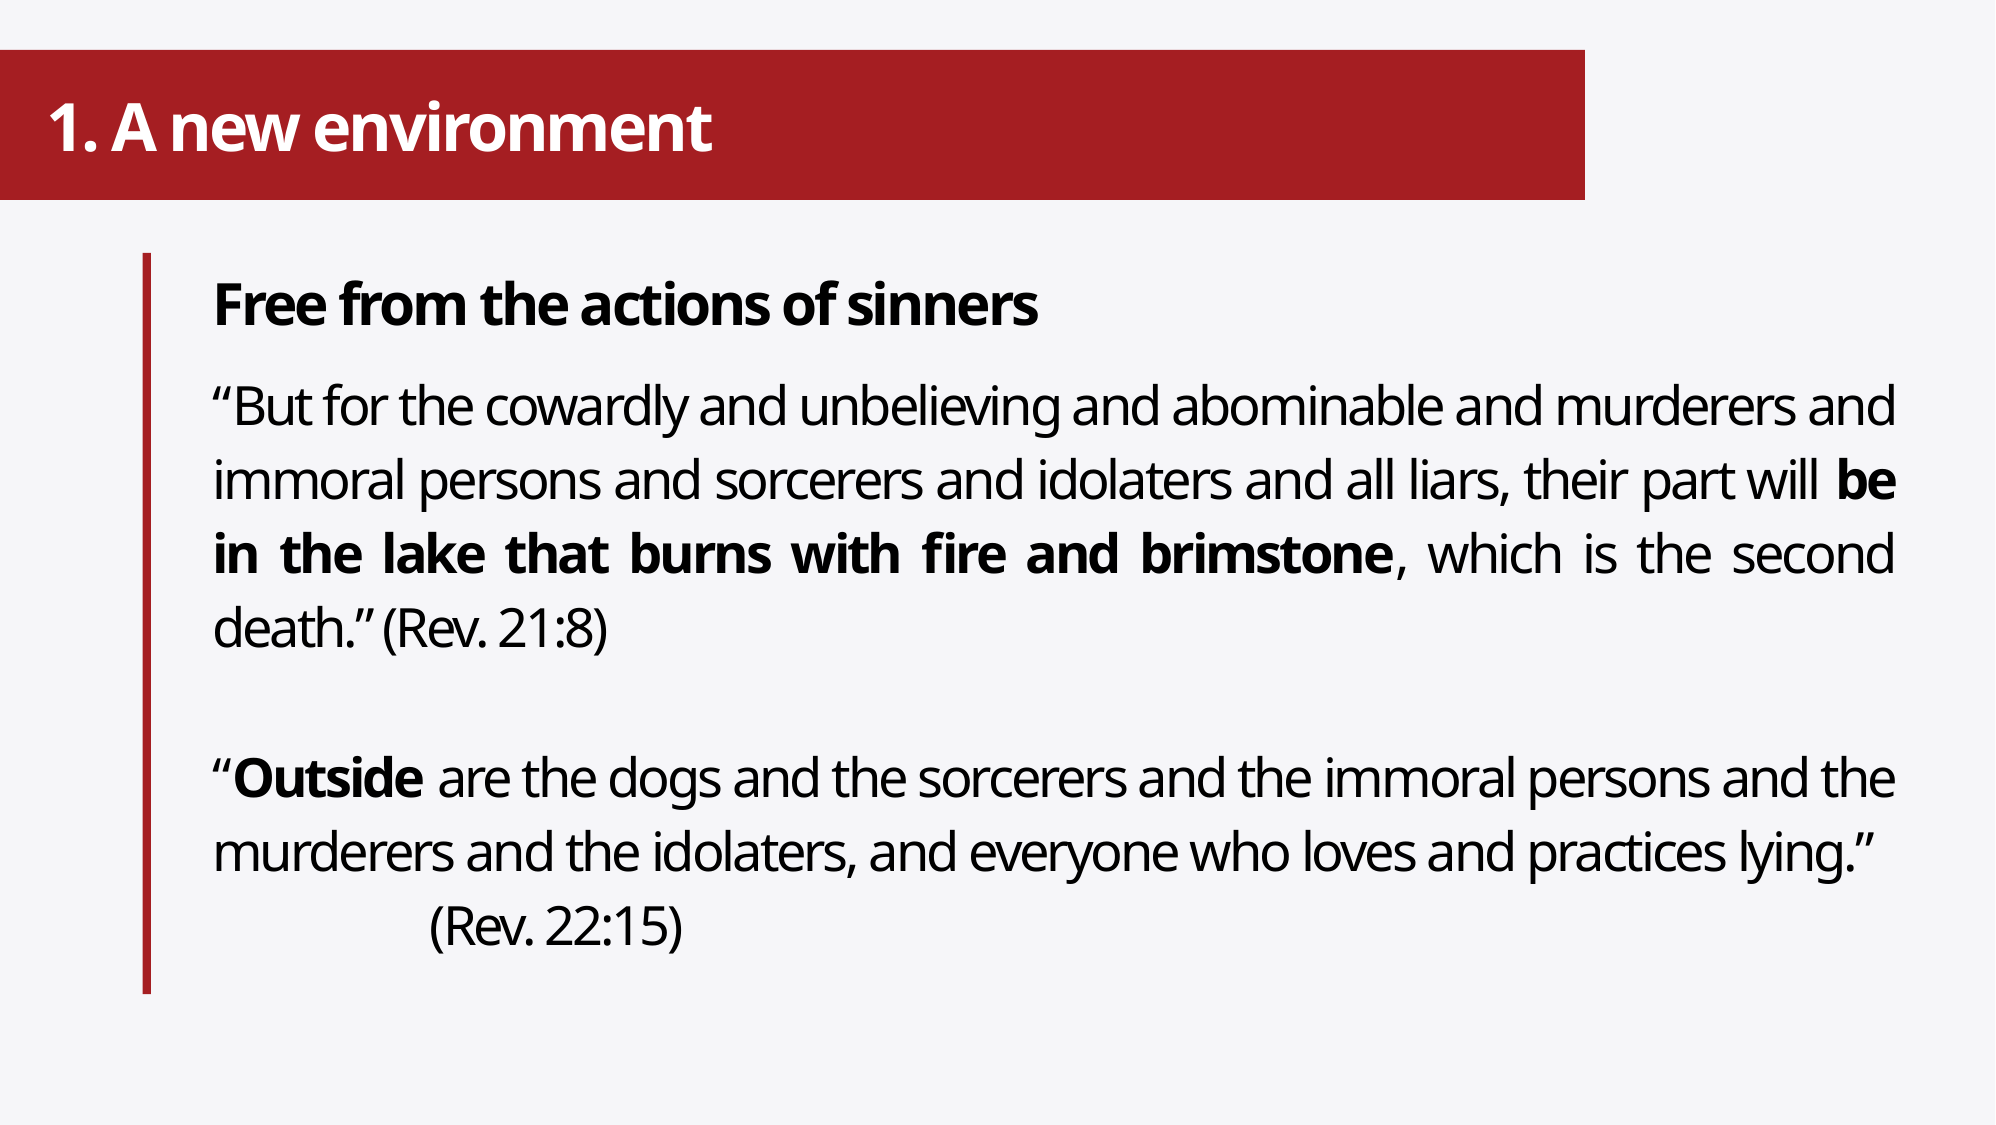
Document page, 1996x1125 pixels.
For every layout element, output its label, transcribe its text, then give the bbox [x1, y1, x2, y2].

title 1. A new environment [14, 62, 1810, 188]
subtitle Free from the actions of sinners “But for the cowardly and unbelieving and abominable and murderers and immoral persons and sorcerers and idolaters and all liars, their part will be in the lake that burns with fire and brimstone, which is the second death.” (Rev. 21:8) “Outside are the dogs and the sorcerers and the immoral persons and the murderers and the idolaters, and everyone who loves and practices lying.” (Rev. 22:15) [197, 249, 1910, 1000]
